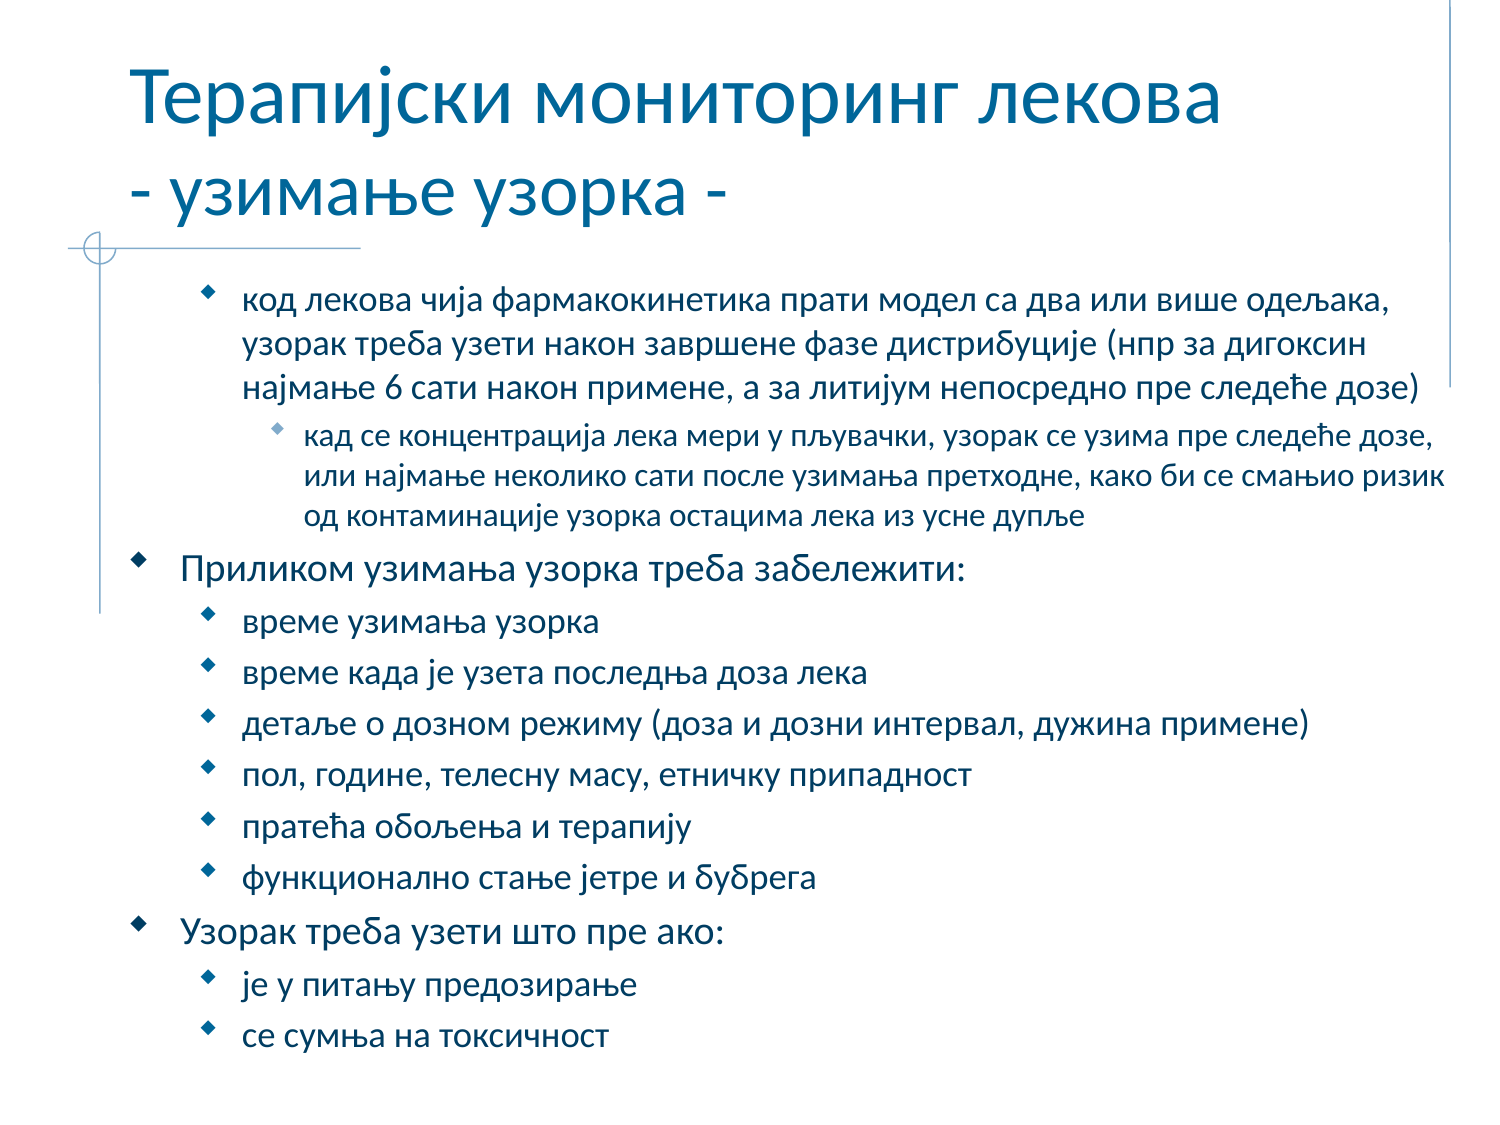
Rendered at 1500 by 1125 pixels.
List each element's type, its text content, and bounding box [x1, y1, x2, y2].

title Терапијски мониторинг лекова - узимање узорка - [113, 49, 1436, 238]
list код лекова чија фармакокинетика прати модел са два или више одељака, узорак треба узети након завршене фазе дистрибуције (нпр за дигоксин најмање 6 сати након примене, а за литијум непосредно пре следеће дозе) кад се концентрација лека мери у пљувачки, узорак се узима пре следеће дозе, или најмање неколико сати после узимања претходне, како би се смањио ризик од контаминације узорка остацима лека из усне дупље Приликом узимања узорка треба забележити: време узимања узорка време када је узета последња доза лека детаље о дозном режиму (доза и дозни интервал, дужина примене) пол, године, телесну масу, етничку припадност пратећа обољења и терапију функционално стање јетре и бубрега Узорак треба узети што пре ако: је у питању предозирање се сумња на токсичност [111, 266, 1471, 1083]
